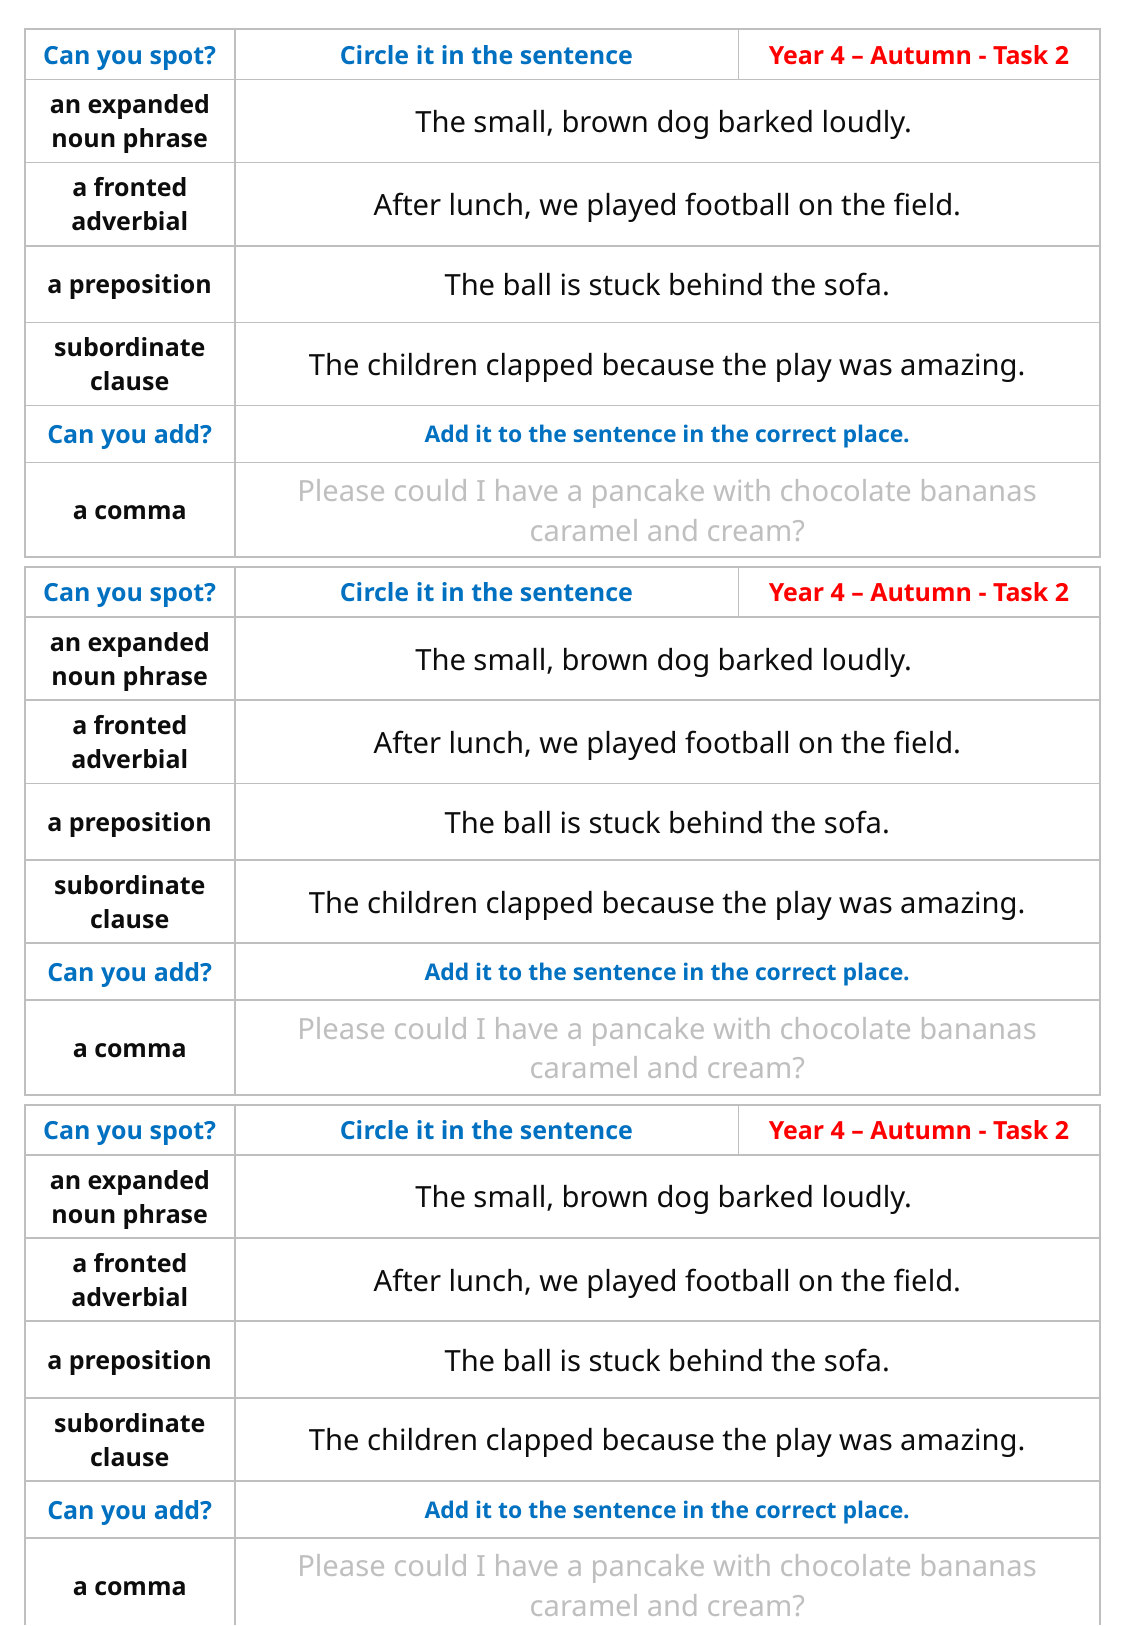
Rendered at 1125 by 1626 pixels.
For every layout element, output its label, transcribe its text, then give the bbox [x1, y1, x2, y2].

table_cell an expanded noun phrase [26, 618, 234, 699]
table_cell Please could I have a pancake with chocolate bananas caramel and cream? [236, 1001, 1099, 1094]
table_cell Can you add? [26, 944, 234, 999]
table_header Circle it in the sentence [236, 30, 738, 79]
table_cell The children clapped because the play was amazing. [236, 323, 1099, 405]
table_cell an expanded noun phrase [26, 1156, 234, 1237]
table_cell Add it to the sentence in the correct place. [236, 1482, 1099, 1537]
table_cell a preposition [26, 1322, 234, 1397]
table_cell a preposition [26, 784, 234, 859]
table_cell After lunch, we played football on the field. [236, 701, 1099, 783]
table_cell The ball is stuck behind the sofa. [236, 1322, 1099, 1397]
table_cell a preposition [26, 247, 234, 322]
table_cell The children clapped because the play was amazing. [236, 861, 1099, 942]
table_cell The small, brown dog barked loudly. [236, 618, 1099, 699]
table_cell After lunch, we played football on the field. [236, 163, 1099, 245]
table_header Can you spot? [26, 568, 234, 616]
table_cell a comma [26, 463, 234, 556]
table_header Year 4 – Autumn - Task 2 [739, 1106, 1099, 1154]
table_cell Can you add? [26, 406, 234, 462]
table_cell an expanded noun phrase [26, 80, 234, 162]
table_cell After lunch, we played football on the field. [236, 1239, 1099, 1320]
table_cell The ball is stuck behind the sofa. [236, 247, 1099, 322]
table_cell a comma [26, 1539, 234, 1625]
table_cell a fronted adverbial [26, 701, 234, 783]
table_cell subordinate clause [26, 1399, 234, 1480]
table_cell Add it to the sentence in the correct place. [236, 944, 1099, 999]
table_cell a comma [26, 1001, 234, 1094]
table_cell subordinate clause [26, 323, 234, 405]
table_header Can you spot? [26, 1106, 234, 1154]
table_header Year 4 – Autumn - Task 2 [739, 568, 1099, 616]
table_header Circle it in the sentence [236, 568, 738, 616]
table_cell The ball is stuck behind the sofa. [236, 784, 1099, 859]
table_cell a fronted adverbial [26, 1239, 234, 1320]
table_cell a fronted adverbial [26, 163, 234, 245]
table_cell The small, brown dog barked loudly. [236, 1156, 1099, 1237]
table_header Can you spot? [26, 30, 234, 79]
table_header Circle it in the sentence [236, 1106, 738, 1154]
table_cell Please could I have a pancake with chocolate bananas caramel and cream? [236, 1539, 1099, 1625]
table_cell The children clapped because the play was amazing. [236, 1399, 1099, 1480]
table_cell Can you add? [26, 1482, 234, 1537]
table_cell subordinate clause [26, 861, 234, 942]
table_cell Please could I have a pancake with chocolate bananas caramel and cream? [236, 463, 1099, 556]
table_cell The small, brown dog barked loudly. [236, 80, 1099, 162]
table_header Year 4 – Autumn - Task 2 [739, 30, 1099, 79]
table_cell Add it to the sentence in the correct place. [236, 406, 1099, 462]
